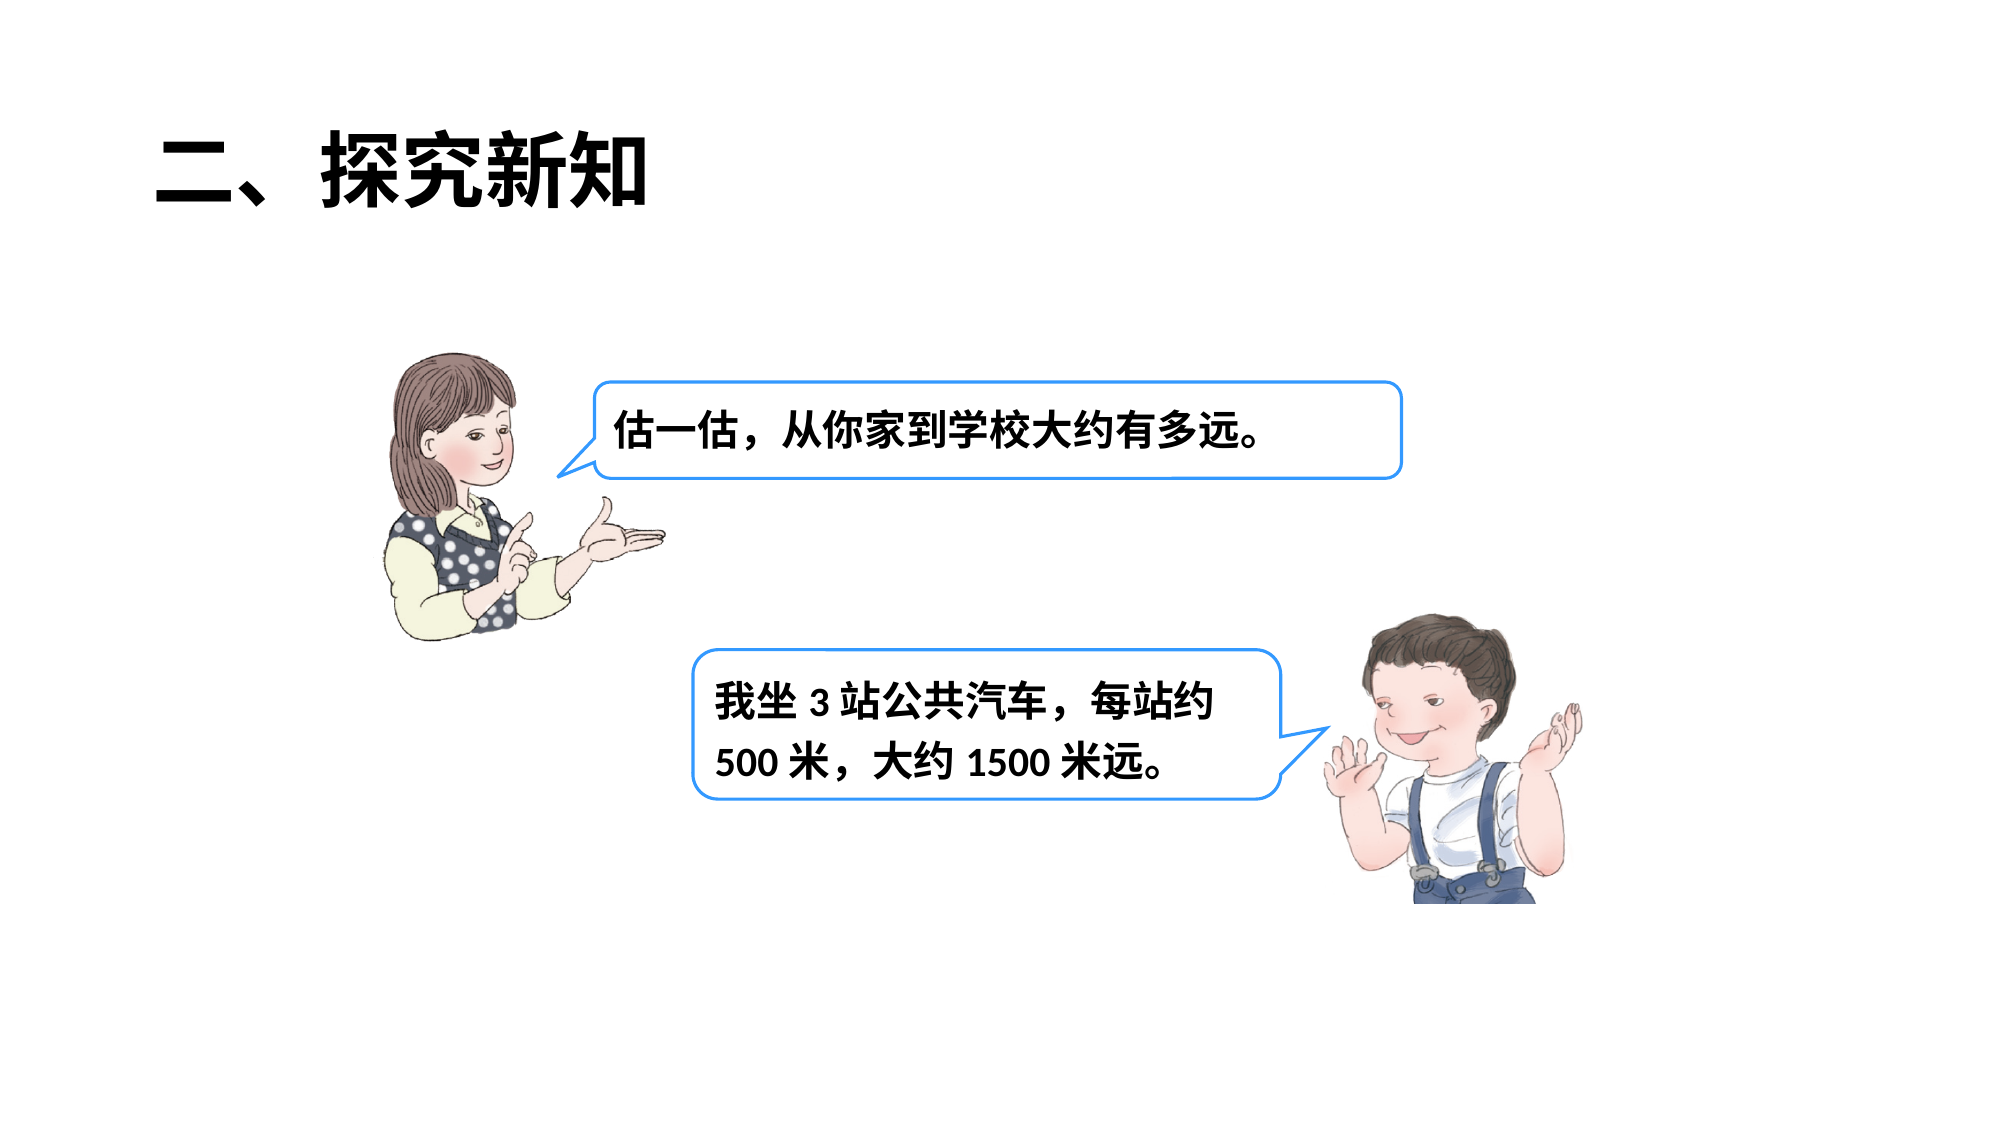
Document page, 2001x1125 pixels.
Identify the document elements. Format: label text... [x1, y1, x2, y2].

title 二、探究新知 [137, 59, 1863, 278]
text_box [692, 609, 1583, 905]
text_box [373, 349, 1402, 646]
